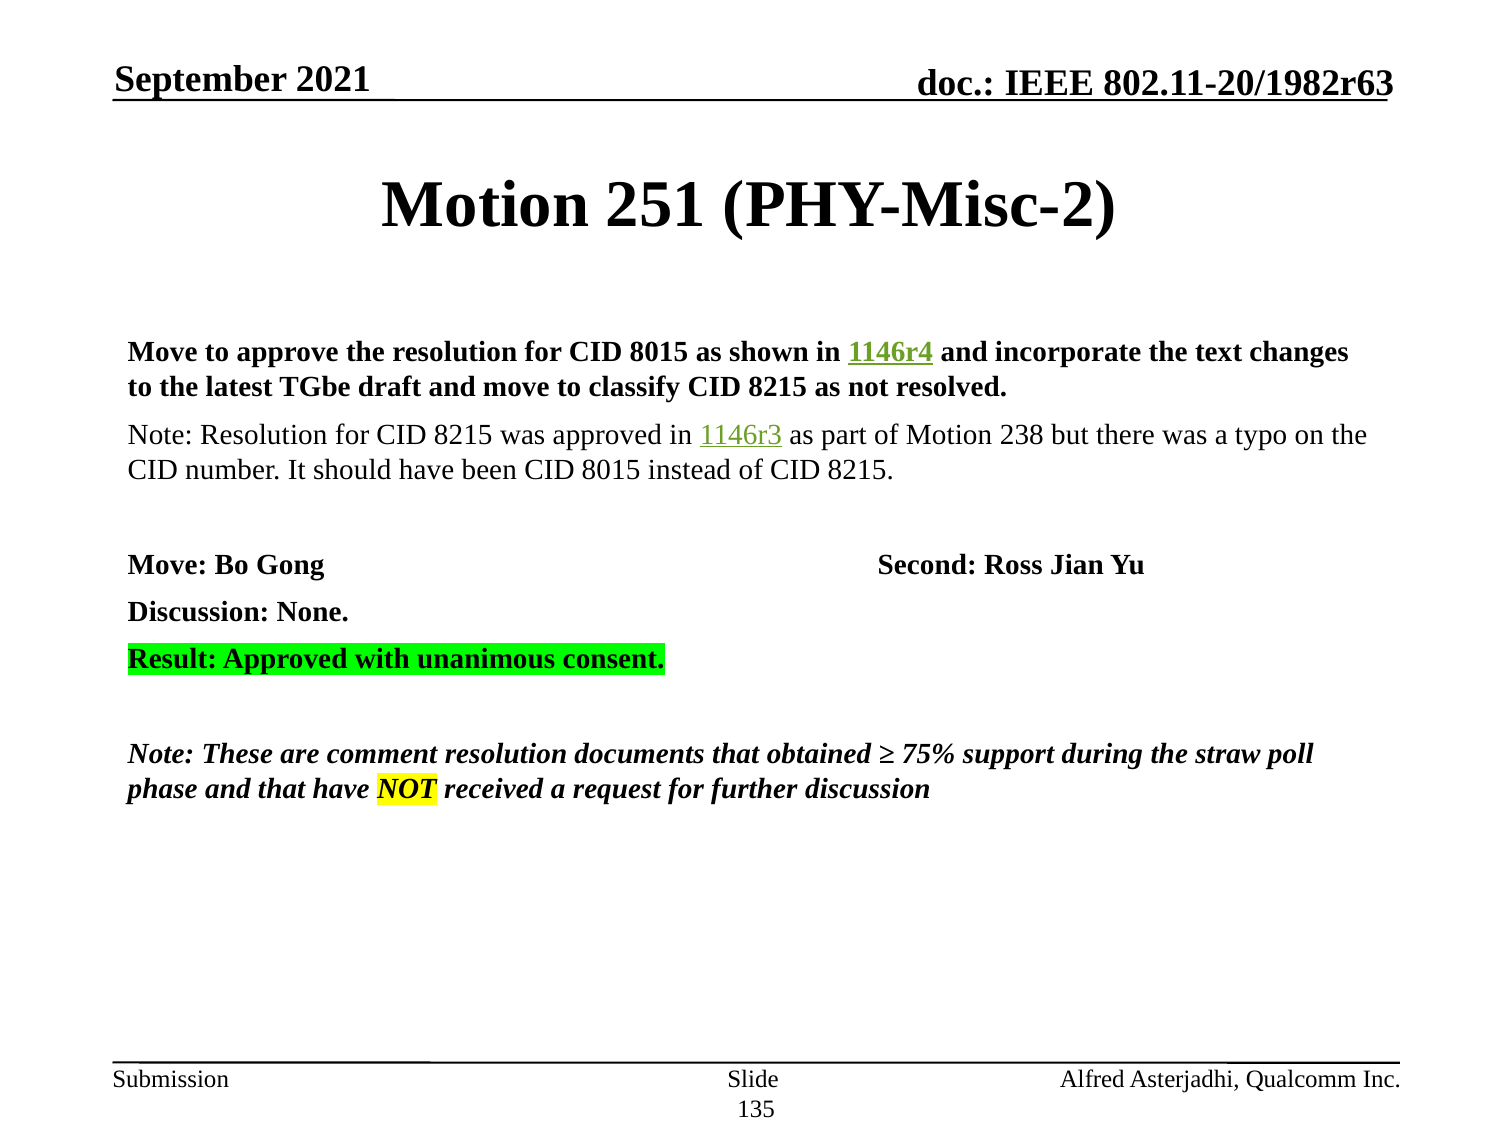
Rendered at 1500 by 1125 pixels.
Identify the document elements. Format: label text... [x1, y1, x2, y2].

slide_number Slide 135 [712, 1061, 800, 1123]
footer Alfred Asterjadhi, Qualcomm Inc. [878, 1061, 1402, 1093]
list Move to approve the resolution for CID 8015 as shown in 1146r4 and incorporate the text changes to the latest TGbe draft and move to classify CID 8215 as not resolved. Note: Resolution for CID 8215 was approved in 1146r3 as part of Motion 238 but there was a typo on the CID number. It should have been CID 8015 instead of CID 8215. Move: Bo Gong Second: Ross Jian Yu Discussion: None. Result: Approved with unanimous consent. Note: These are comment resolution documents that obtained ≥ 75% support during the straw poll phase and that have NOT received a request for further discussion [112, 324, 1388, 1063]
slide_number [114, 54, 423, 100]
title Motion 251 (PHY-Misc-2) [112, 112, 1388, 288]
